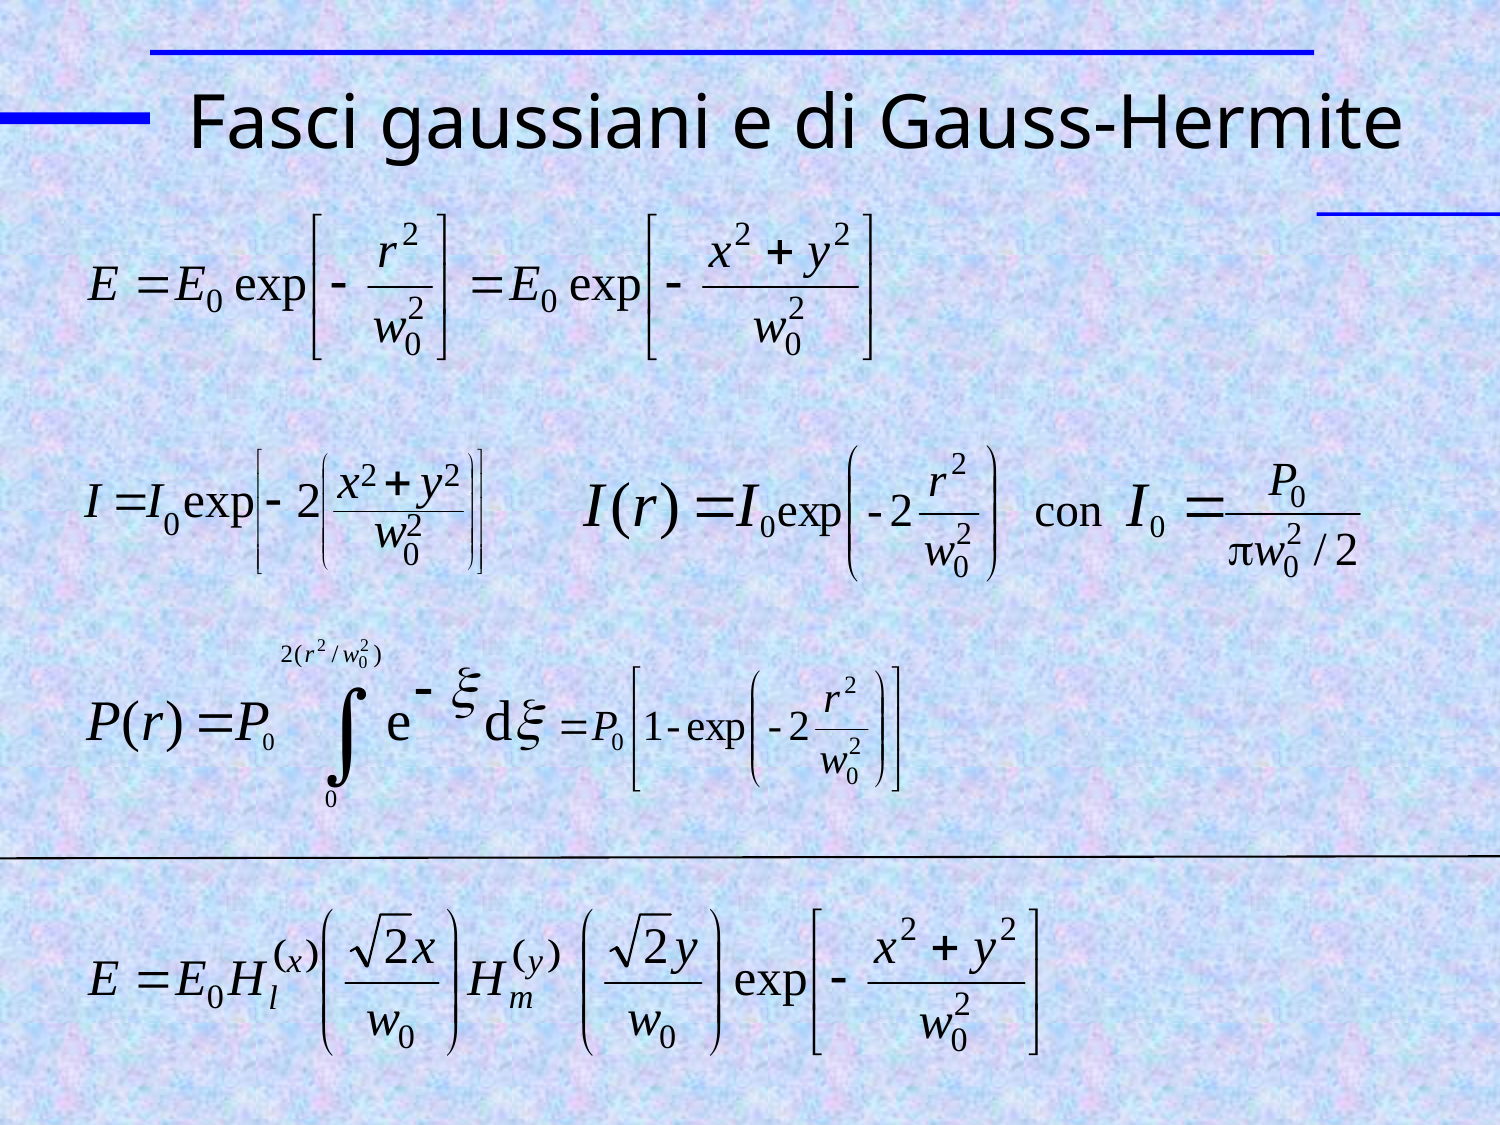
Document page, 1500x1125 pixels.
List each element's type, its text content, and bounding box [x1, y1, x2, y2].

title Fasci gaussiani e di Gauss-Hermite [187, 87, 1463, 230]
picture [0, 0, 1500, 1125]
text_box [78, 629, 914, 817]
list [78, 202, 891, 373]
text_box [78, 897, 1058, 1069]
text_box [574, 434, 1366, 592]
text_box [78, 442, 492, 581]
